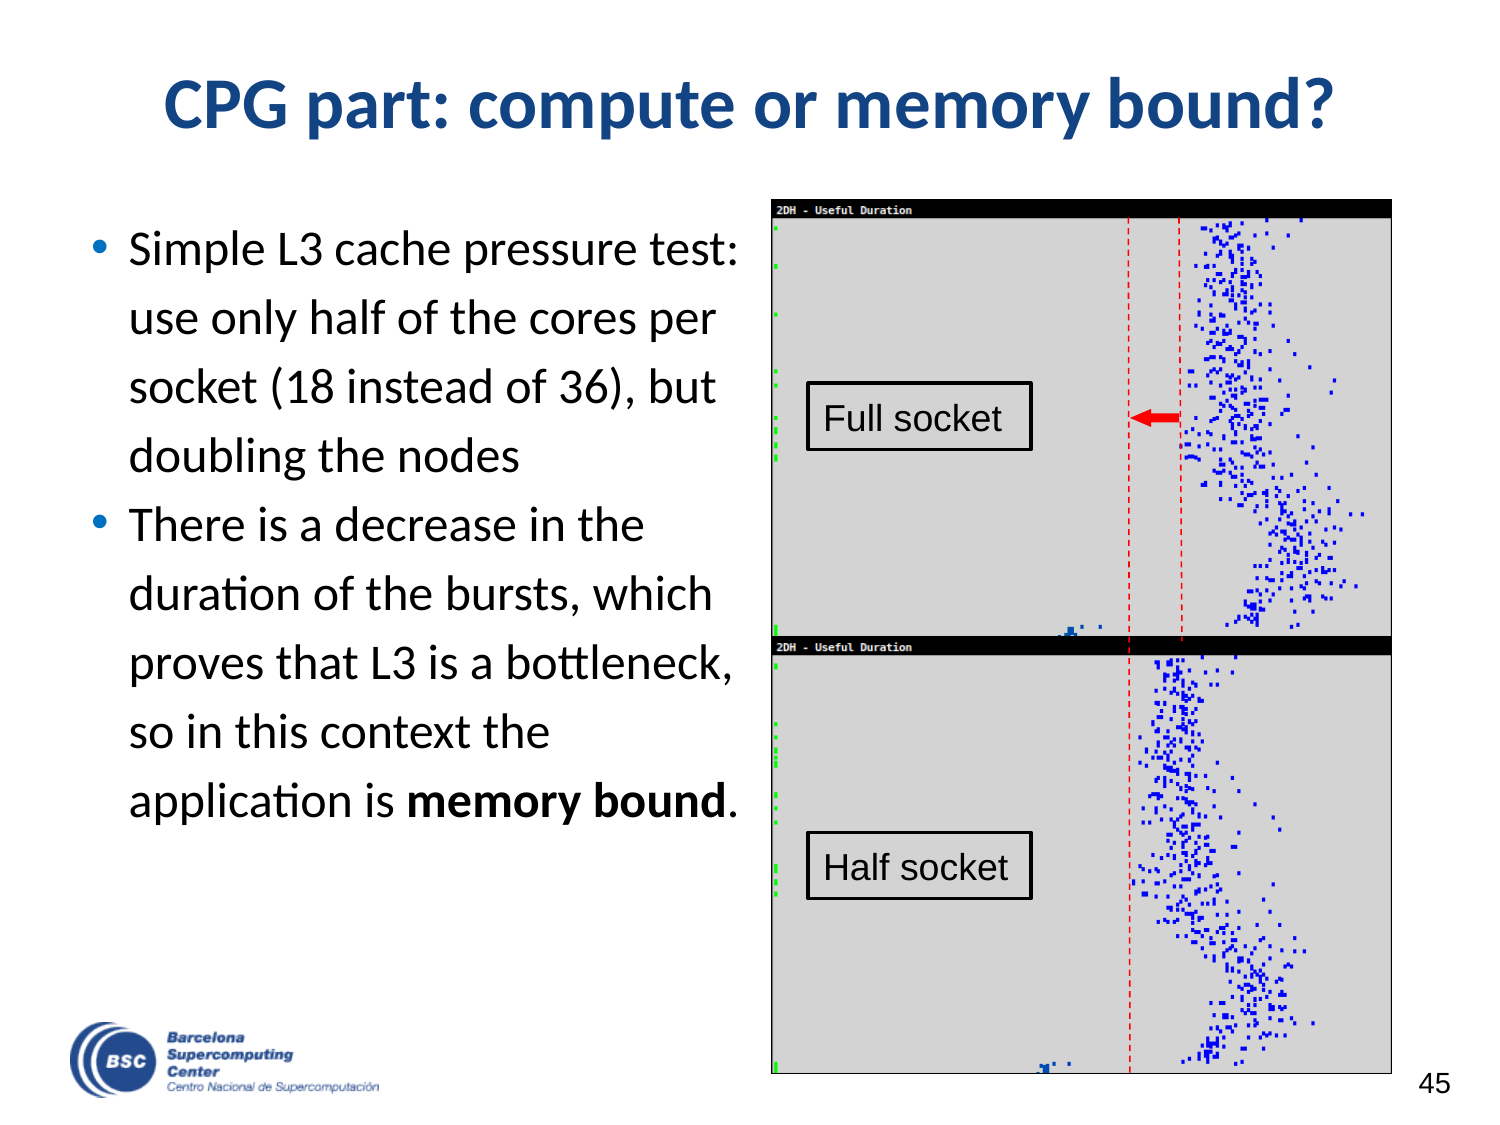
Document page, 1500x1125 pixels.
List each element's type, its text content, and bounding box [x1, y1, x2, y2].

list Simple L3 cache pressure test: use only half of the cores per socket (18 instead of 36), but doubling the nodes There is a decrease in the duration of the bursts, which proves that L3 is a bottleneck, so in this context the application is memory bound. [76, 199, 760, 993]
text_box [770, 198, 1392, 1075]
picture [70, 1022, 379, 1098]
slide_number ‹#› [1403, 1038, 1494, 1125]
title CPG part: compute or memory bound? [76, 35, 1427, 174]
